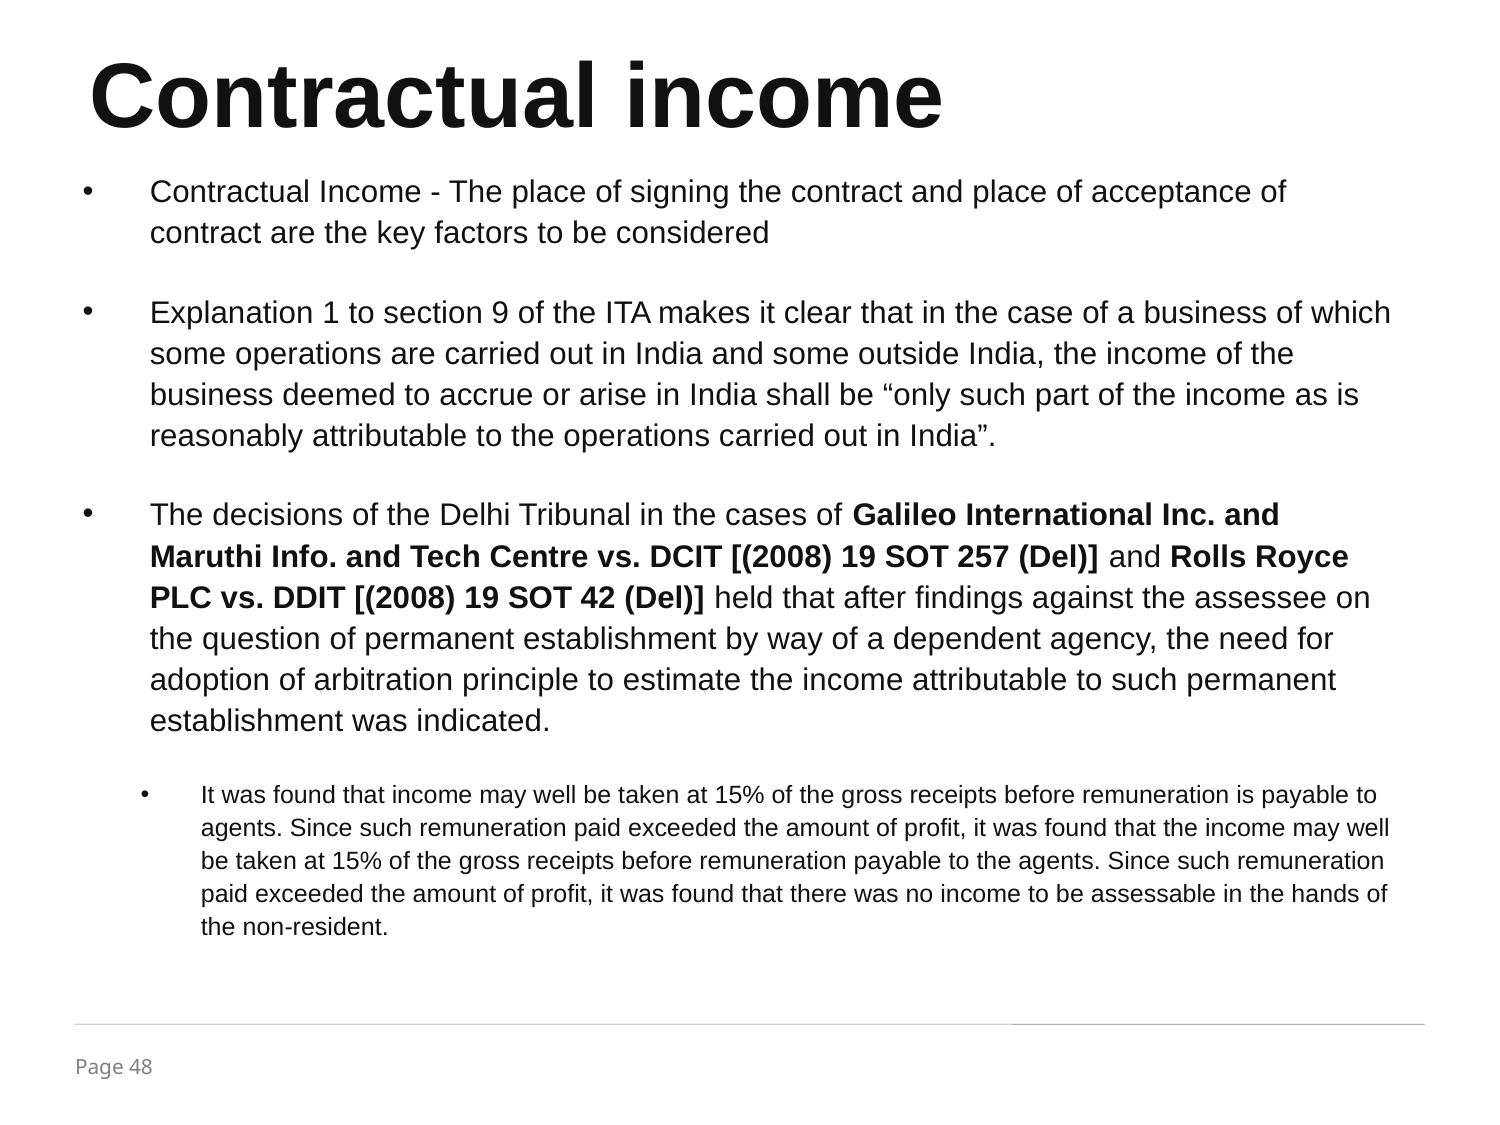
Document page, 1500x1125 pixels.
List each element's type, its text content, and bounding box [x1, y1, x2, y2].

text_box Contractual income [74, 45, 1425, 173]
text_box Contractual Income - The place of signing the contract and place of acceptance of contract are the key factors to be considered Explanation 1 to section 9 of the ITA makes it clear that in the case of a business of which some operations are carried out in India and some outside India, the income of the business deemed to accrue or arise in India shall be “only such part of the income as is reasonably attributable to the operations carried out in India”. The decisions of the Delhi Tribunal in the cases of Galileo International Inc. and Maruthi Info. and Tech Centre vs. DCIT [(2008) 19 SOT 257 (Del)] and Rolls Royce PLC vs. DDIT [(2008) 19 SOT 42 (Del)] held that after findings against the assessee on the question of permanent establishment by way of a dependent agency, the need for adoption of arbitration principle to estimate the income attributable to such permanent establishment was indicated. It was found that income may well be taken at 15% of the gross receipts before remuneration is payable to agents. Since such remuneration paid exceeded the amount of profit, it was found that the income may well be taken at 15% of the gross receipts before remuneration payable to the agents. Since such remuneration paid exceeded the amount of profit, it was found that there was no income to be assessable in the hands of the non-resident. [64, 160, 1415, 1027]
